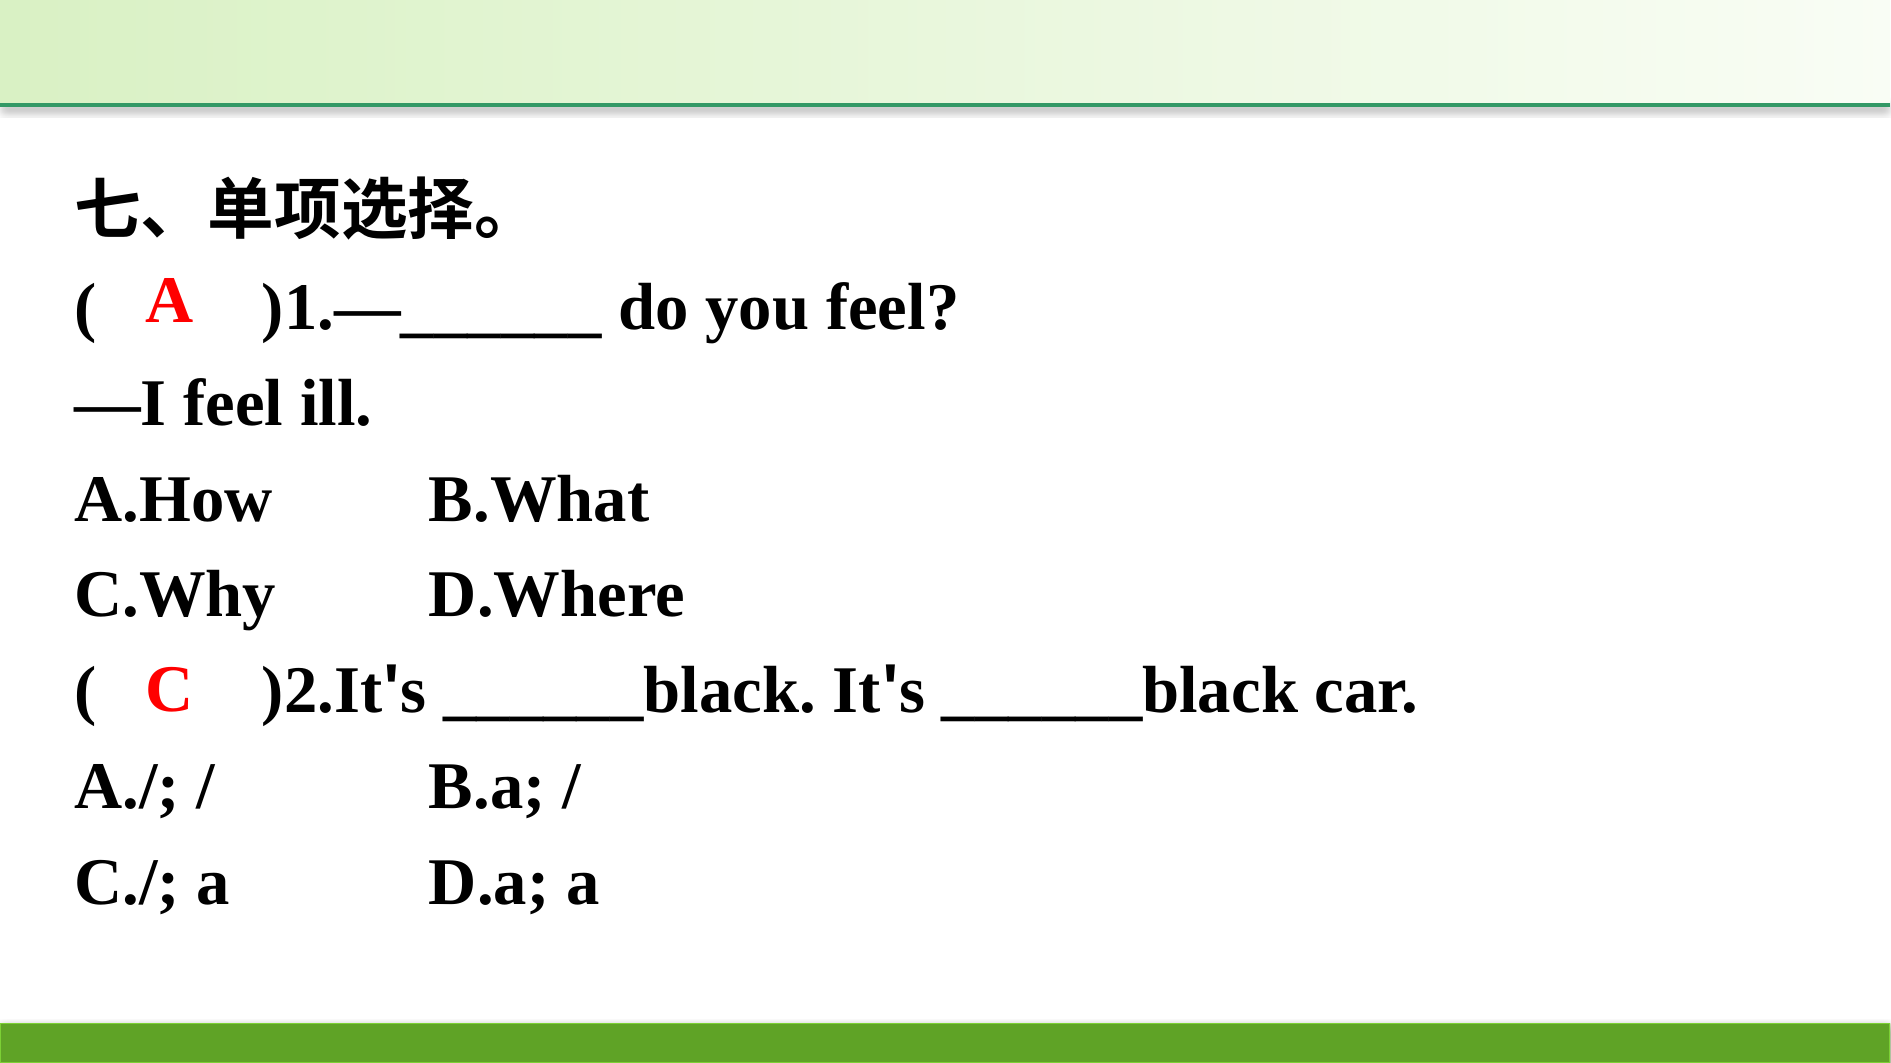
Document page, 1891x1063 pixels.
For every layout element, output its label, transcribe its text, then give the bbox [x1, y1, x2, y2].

text_box C [130, 637, 209, 733]
text_box 七、单项选择。 ( )1.—______ do you feel? —I feel ill. A.How B.What C.Why D.Where ( )2.It's ______black. It's ______black car. A./; / B.a; / C./; a D.a; a [59, 143, 1833, 926]
text_box A [130, 247, 209, 343]
